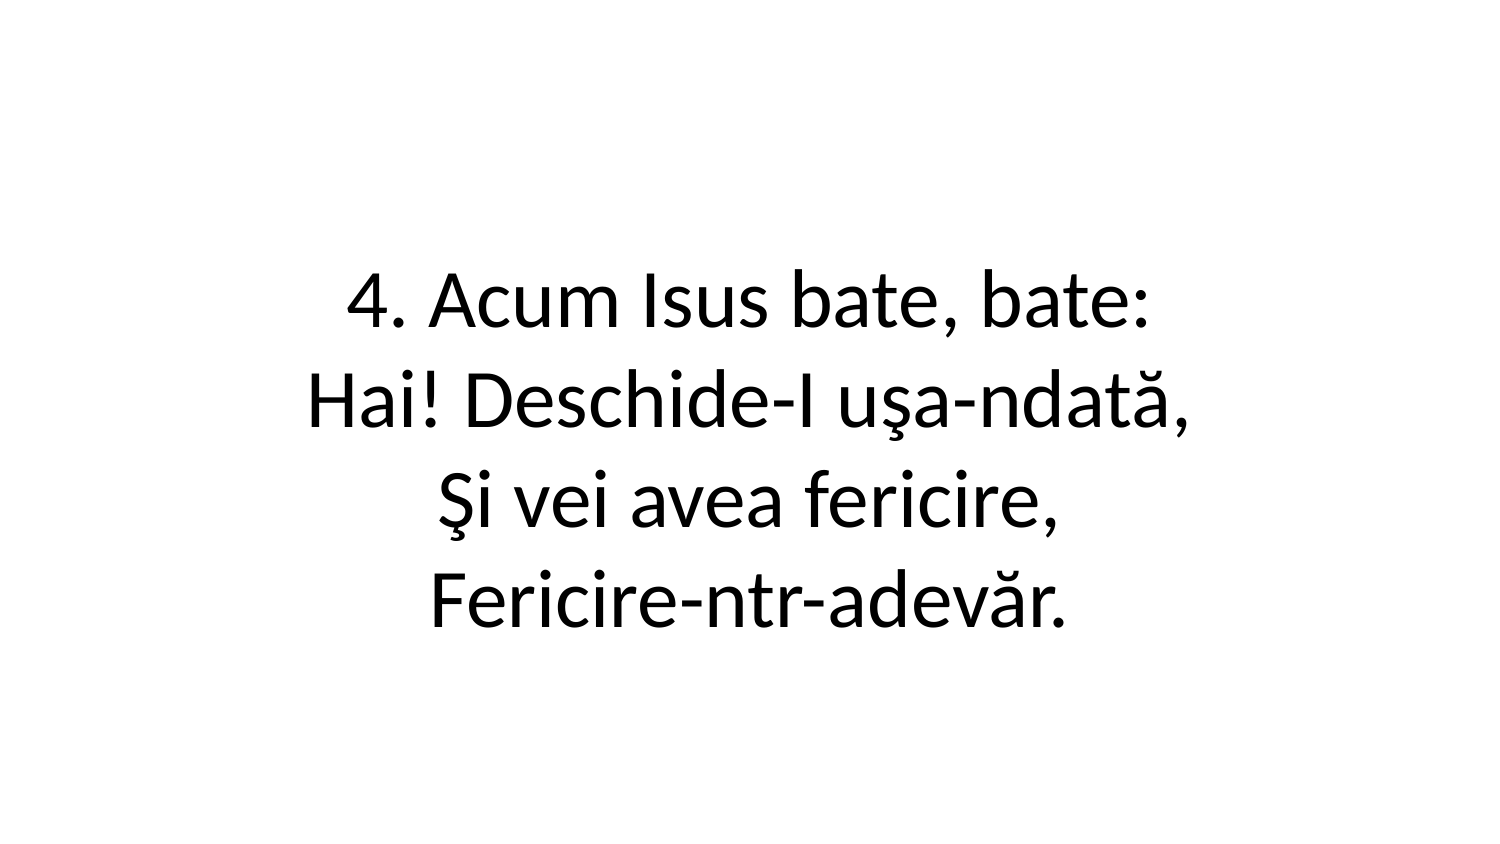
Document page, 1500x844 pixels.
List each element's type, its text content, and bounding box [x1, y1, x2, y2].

text_box 4. Acum Isus bate, bate: Hai! Deschide-I uşa-ndată, Şi vei avea fericire, Fericire-ntr-adevăr. [292, 192, 1208, 652]
